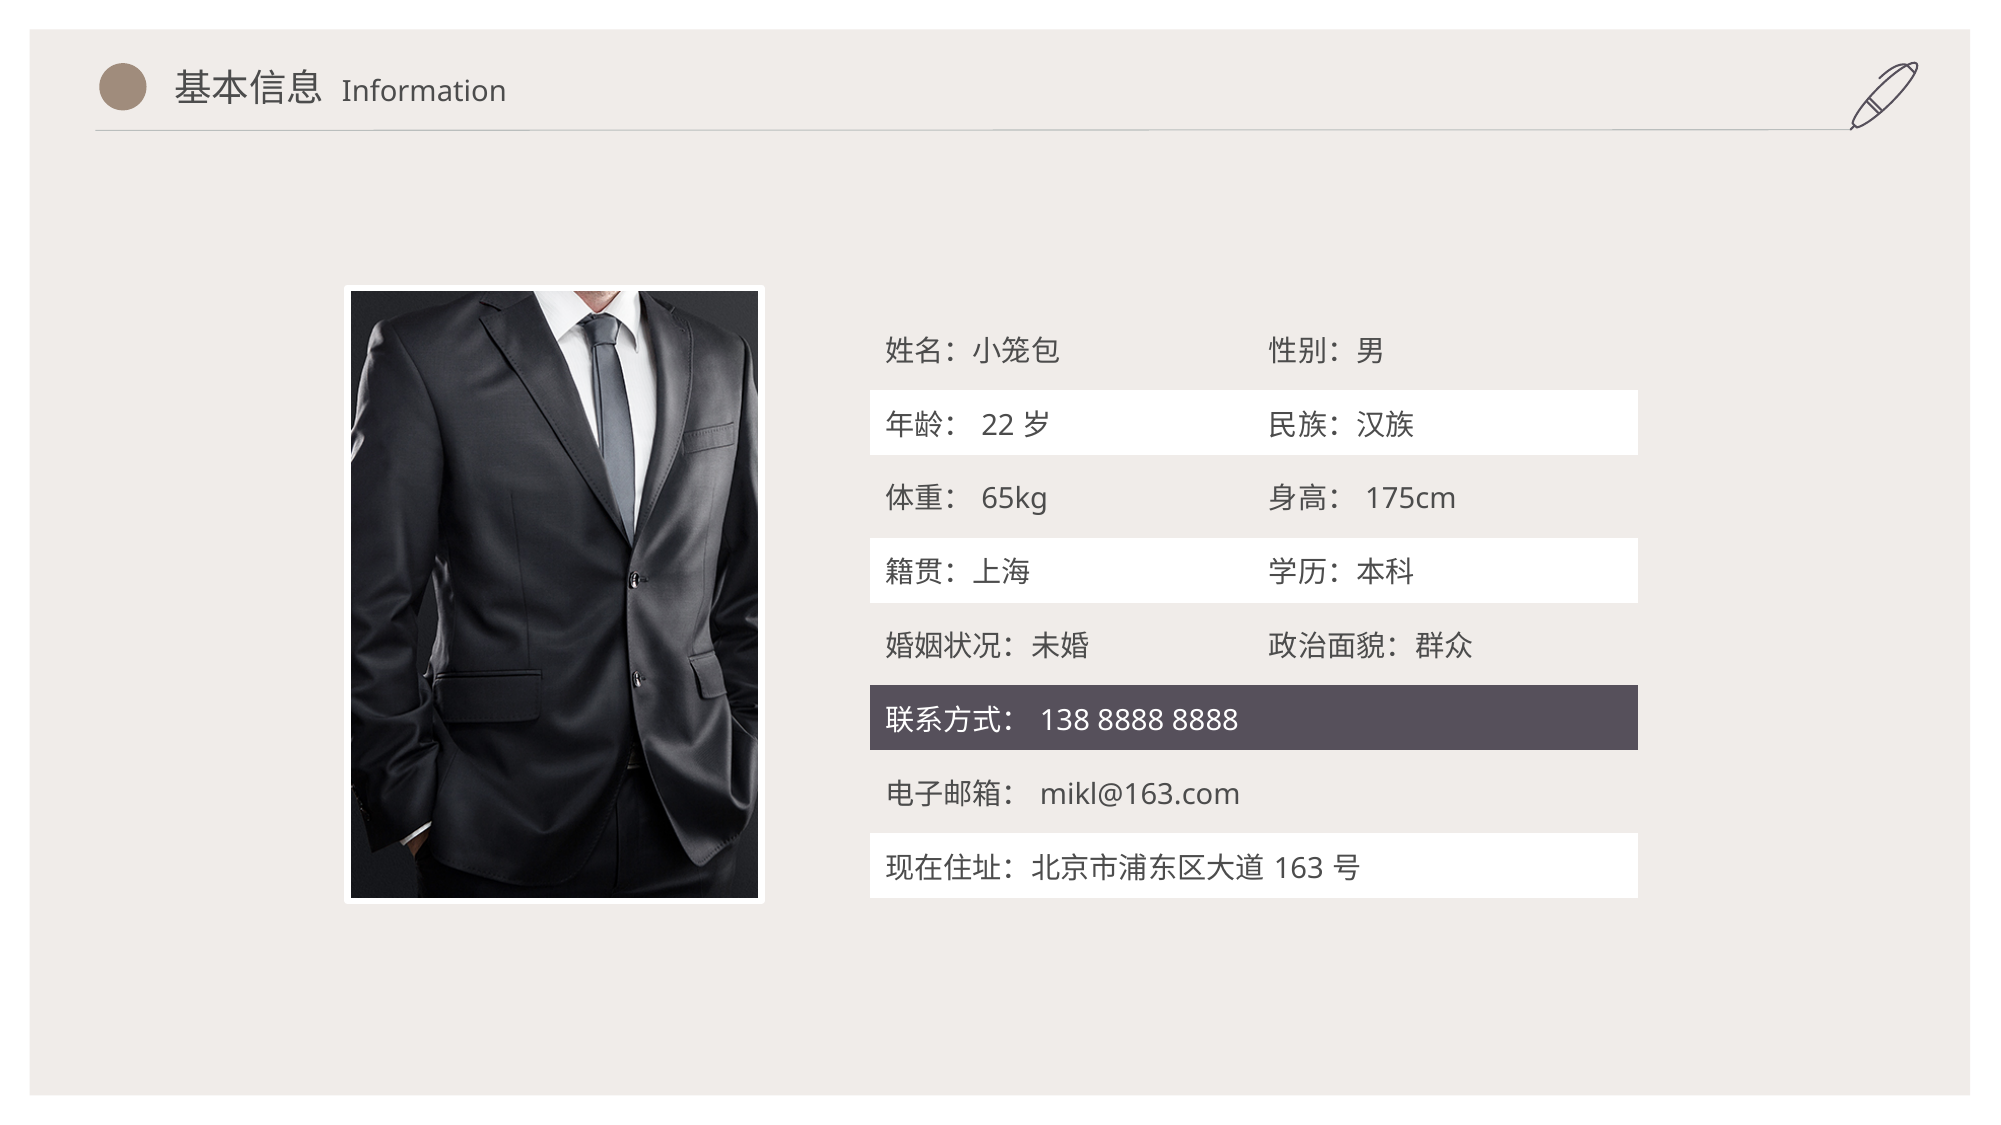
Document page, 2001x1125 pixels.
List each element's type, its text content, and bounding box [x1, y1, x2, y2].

table_cell 籍贯：上海 [870, 538, 1254, 603]
table_cell 身高：175cm [1254, 455, 1638, 538]
table_cell 婚姻状况：未婚 [870, 603, 1254, 685]
picture [350, 290, 759, 898]
text_box 基本信息 Information [159, 56, 522, 117]
table_cell 学历：本科 [1254, 538, 1638, 603]
text_box [1851, 62, 1918, 130]
table_cell 电子邮箱：mikl@163.com [870, 750, 1638, 833]
table_cell 现在住址：北京市浦东区大道163号 [870, 833, 1638, 898]
table_header 性别：男 [1254, 307, 1638, 390]
table_header 姓名：小笼包 [870, 307, 1254, 390]
table_cell 体重：65kg [870, 455, 1254, 538]
table_cell 民族：汉族 [1254, 390, 1638, 455]
table_cell 联系方式：138 8888 8888 [870, 685, 1638, 750]
table_cell 政治面貌：群众 [1254, 603, 1638, 685]
text_box [98, 62, 148, 112]
table_cell 年龄：22岁 [870, 390, 1254, 455]
